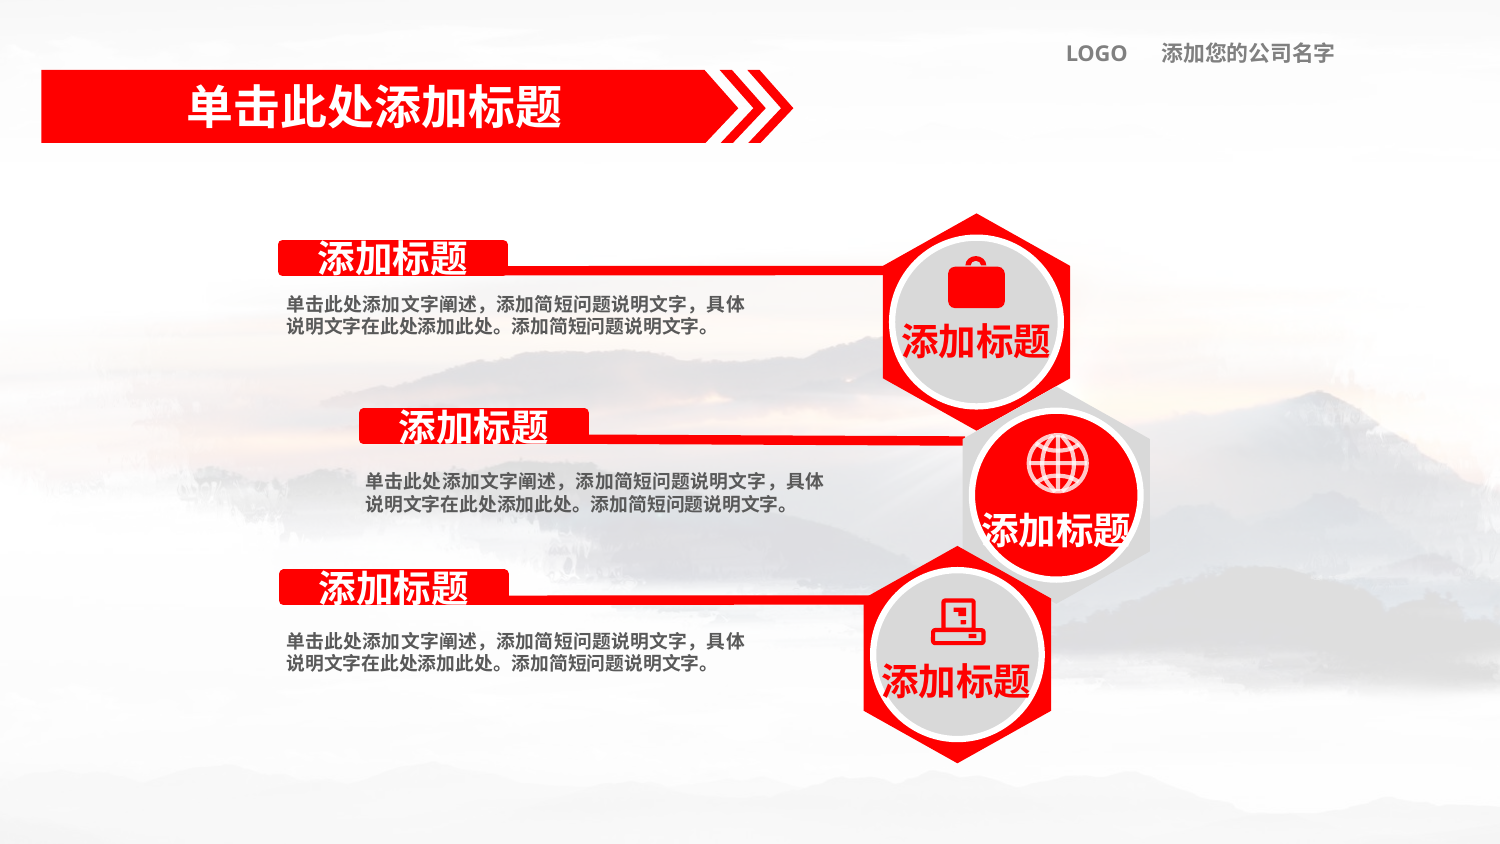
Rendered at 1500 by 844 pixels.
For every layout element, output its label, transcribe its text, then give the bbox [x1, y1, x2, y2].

text_box LOGO 添加您的公司名字 [1051, 32, 1431, 74]
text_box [882, 213, 1071, 411]
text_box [863, 545, 1052, 764]
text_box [962, 386, 1151, 605]
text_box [41, 69, 794, 144]
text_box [282, 244, 885, 272]
text_box 单击此处添加文字阐述，添加简短问题说明文字，具体说明文字在此处添加此处。添加简短问题说明文字。 [350, 462, 839, 523]
text_box 单击此处添加文字阐述，添加简短问题说明文字，具体说明文字在此处添加此处。添加简短问题说明文字。 [271, 621, 760, 682]
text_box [363, 412, 957, 442]
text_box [283, 573, 858, 602]
text_box 单击此处添加文字阐述，添加简短问题说明文字，具体说明文字在此处添加此处。添加简短问题说明文字。 [271, 285, 760, 346]
